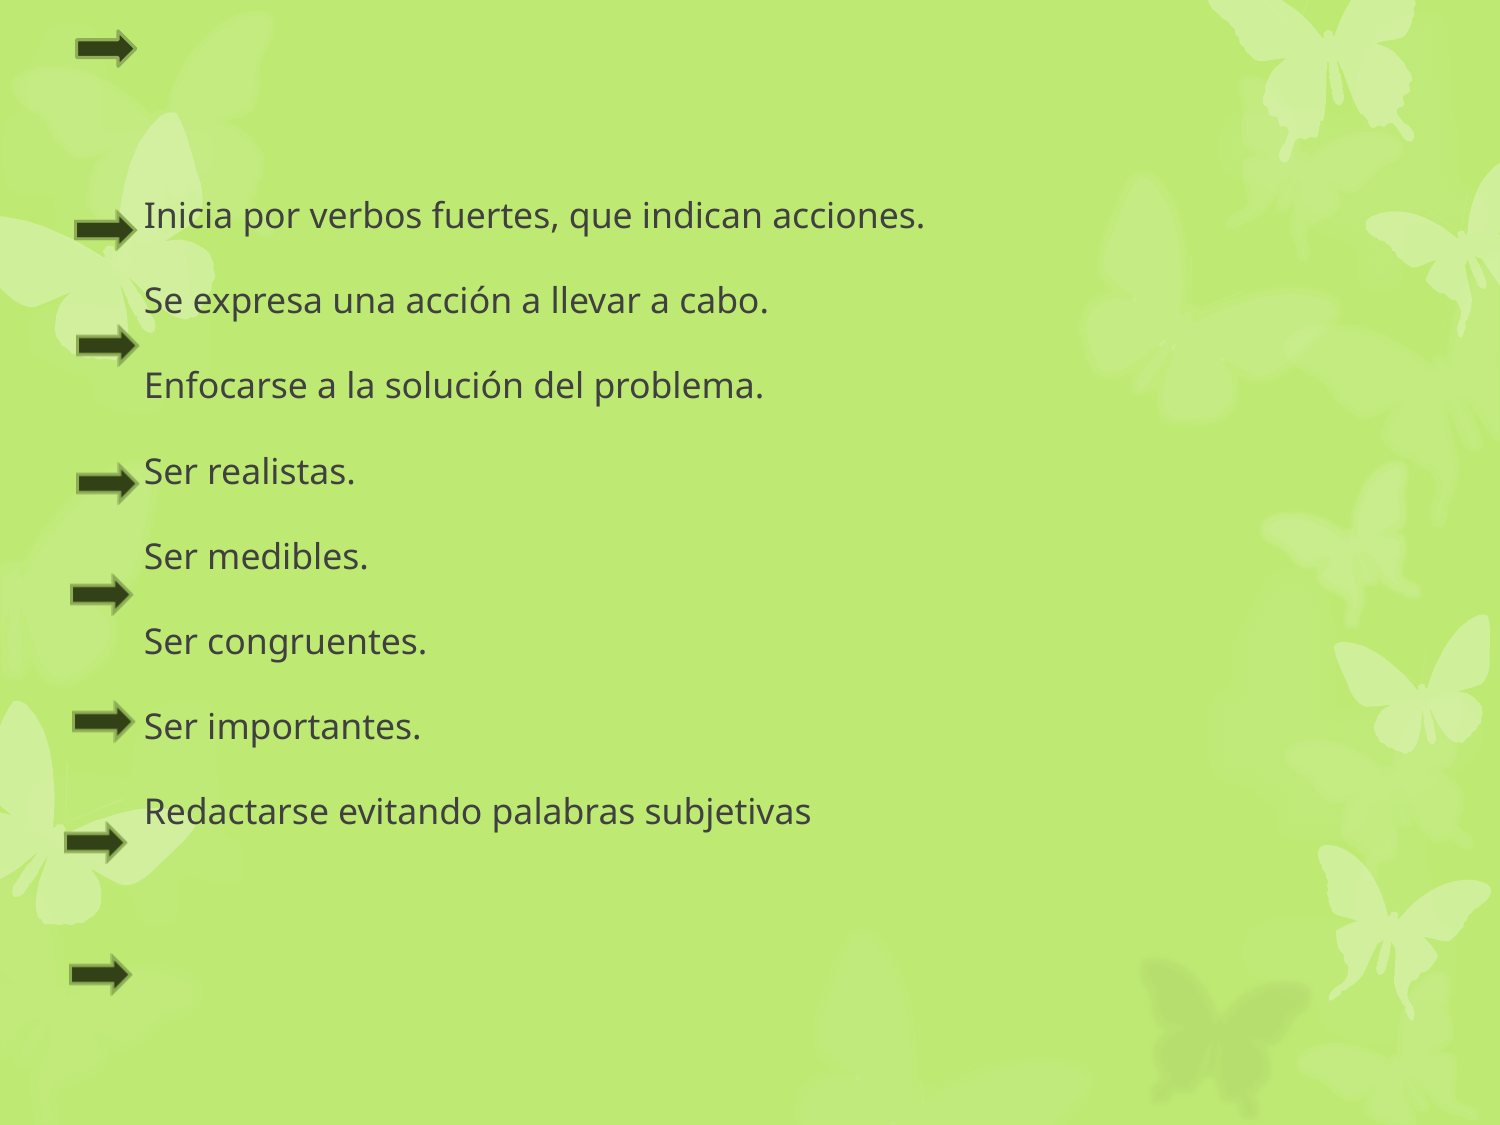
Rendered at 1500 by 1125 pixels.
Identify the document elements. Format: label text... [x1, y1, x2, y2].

picture [69, 571, 134, 617]
picture [76, 460, 141, 506]
picture [76, 323, 141, 369]
text_box [75, 29, 137, 68]
picture [68, 951, 133, 997]
picture [72, 698, 137, 744]
title Inicia por verbos fuertes, que indican acciones. Se expresa una acción a llevar a cabo. Enfocarse a la solución del problema. Ser realistas. Ser medibles. Ser congruentes. Ser importantes. Redactarse evitando palabras subjetivas [128, 184, 1383, 882]
picture [64, 820, 129, 866]
picture [74, 207, 139, 253]
